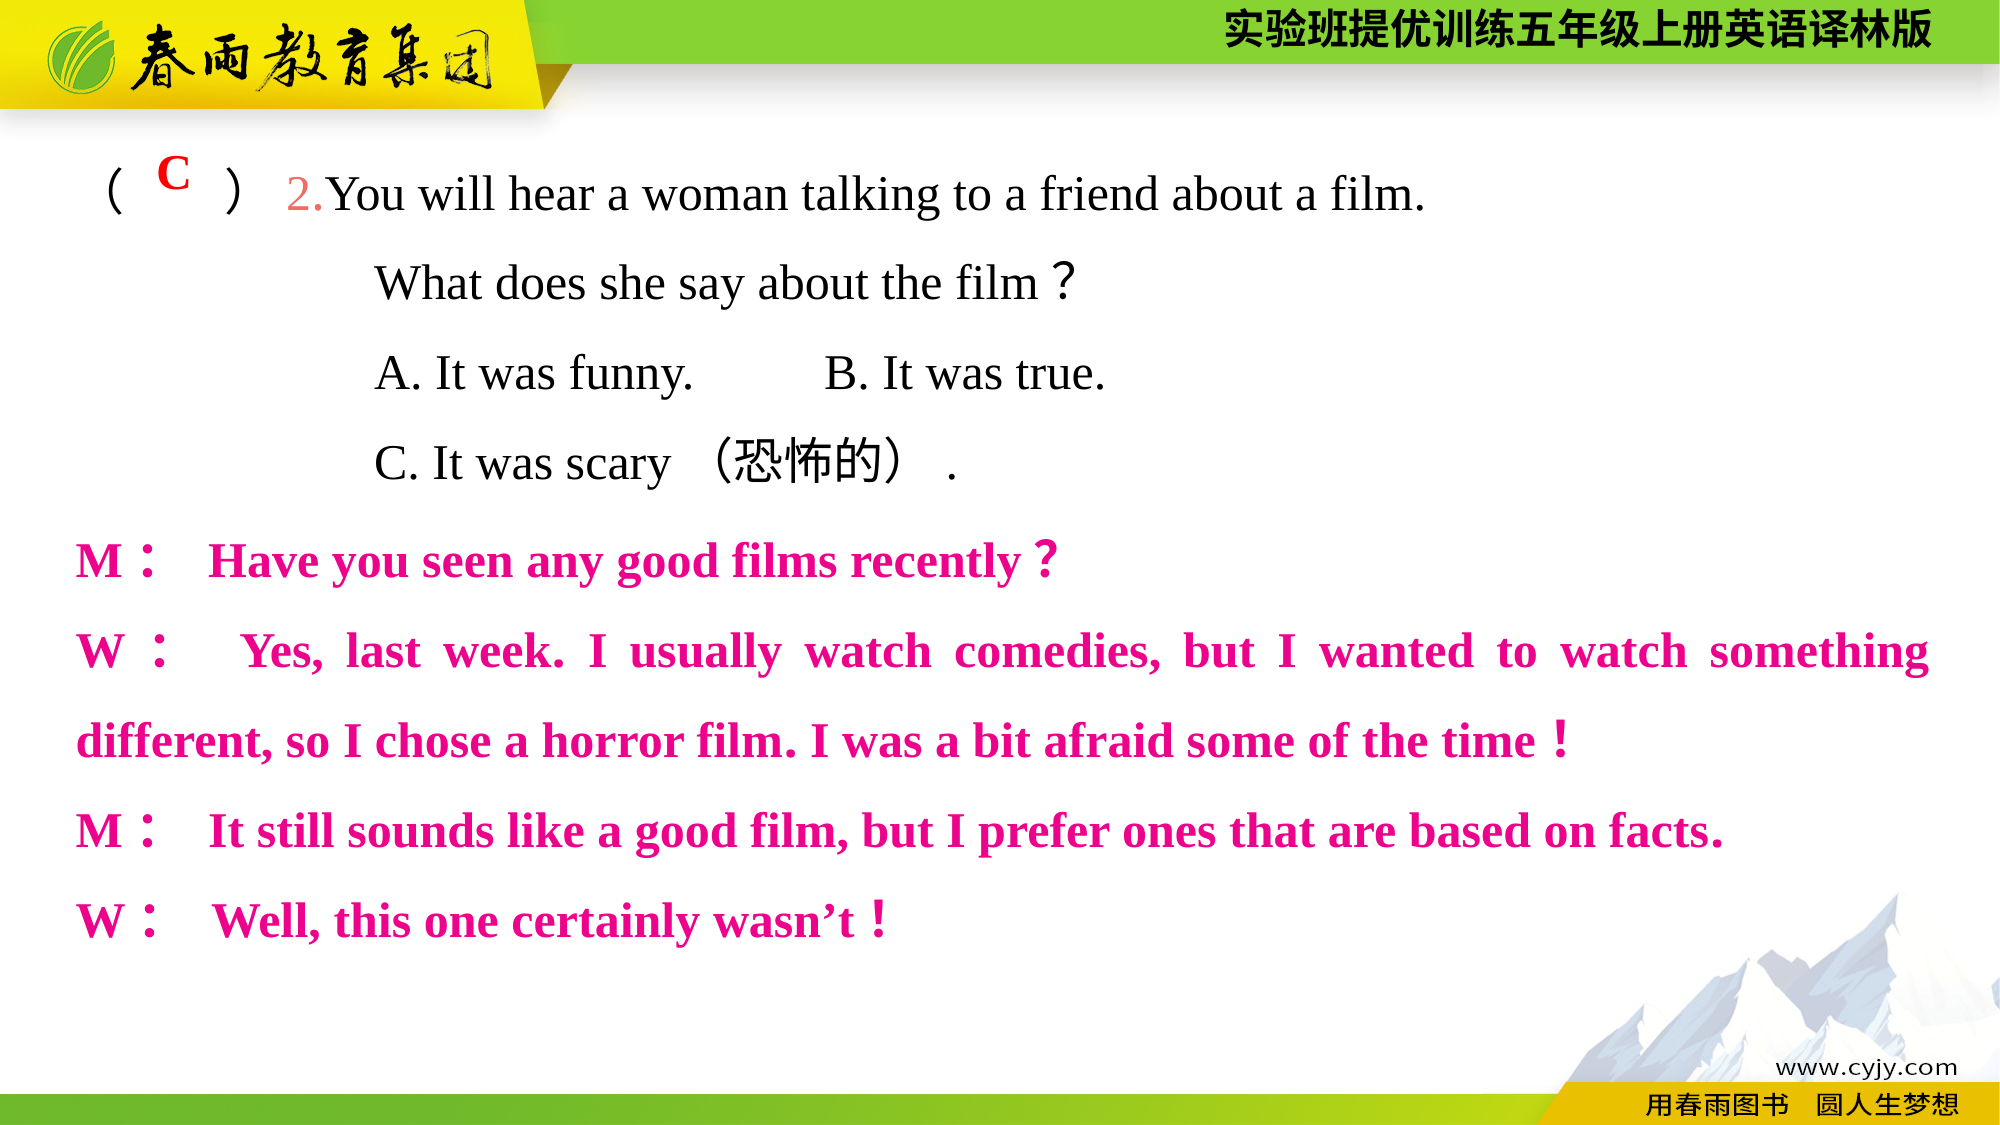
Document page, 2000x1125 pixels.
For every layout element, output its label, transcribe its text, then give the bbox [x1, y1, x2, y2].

list （ ）2.You will hear a woman talking to a friend about a film. What does she say about the film？ A. It was funny. B. It was true. C. It was scary（恐怖的）. [59, 122, 1944, 490]
text_box C [141, 132, 207, 208]
picture [0, 0, 2000, 1125]
text_box M： Have you seen any good films recently？ W： Yes, last week. I usually watch comedies, but I wanted to watch something different, so I chose a horror film. I was a bit afraid some of the time！ M： It still sounds like a good film, but I prefer ones that are based on facts. W： Well, this one certainly wasn’t！ [60, 490, 1945, 956]
